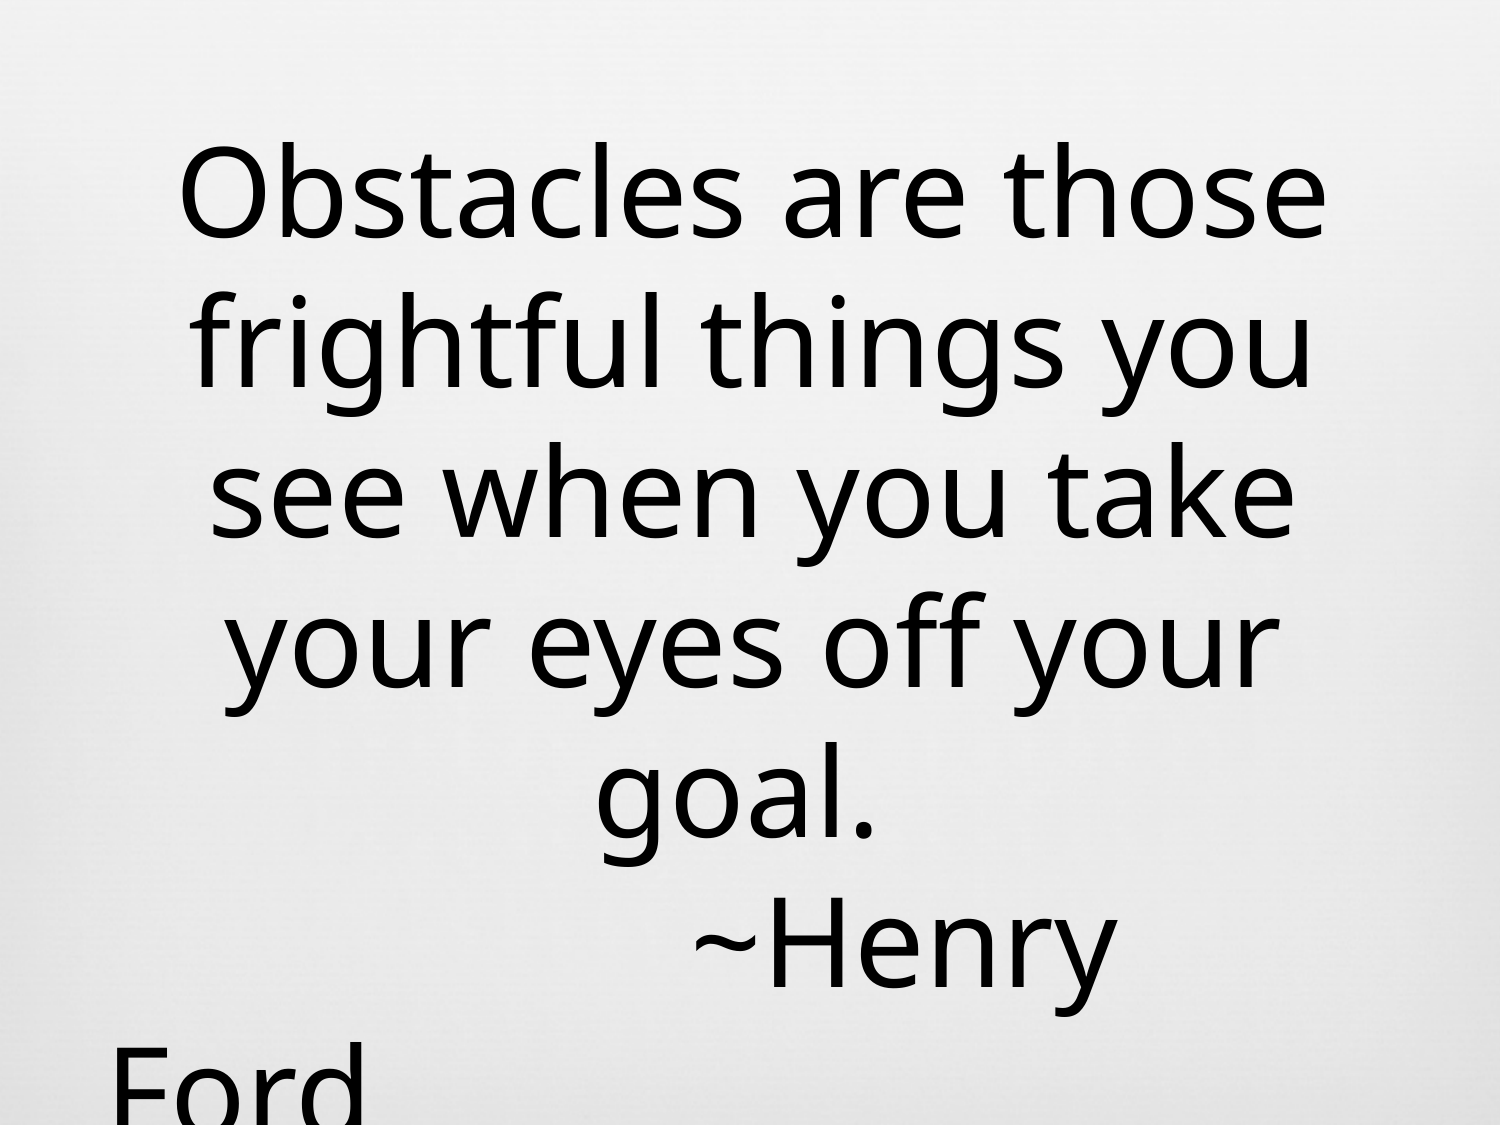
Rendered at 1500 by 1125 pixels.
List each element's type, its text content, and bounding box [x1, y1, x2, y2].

text_box Obstacles are those frightful things you see when you take your eyes off your goal. ~Henry Ford [90, 105, 1417, 1125]
